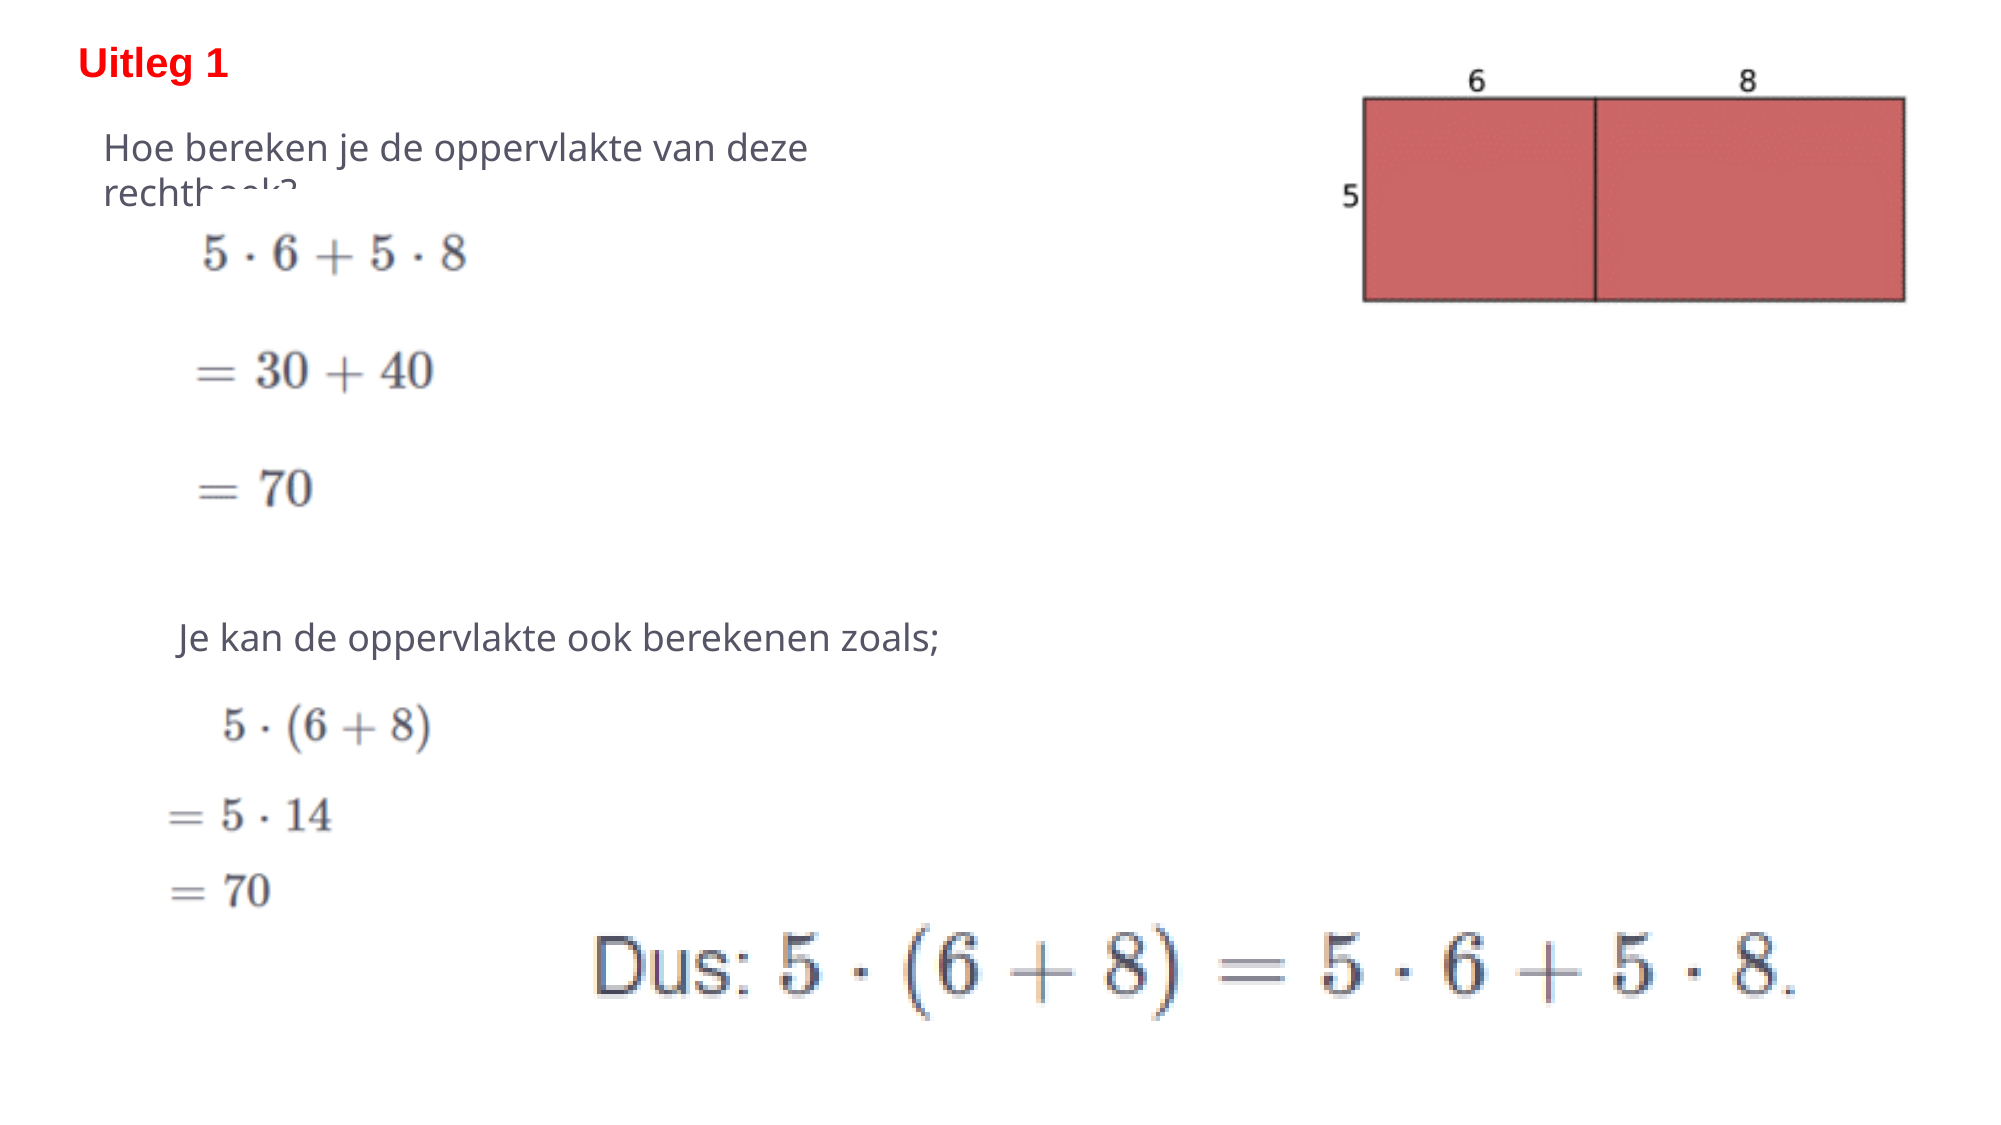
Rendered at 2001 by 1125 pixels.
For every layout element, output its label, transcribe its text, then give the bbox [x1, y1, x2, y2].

text_box Uitleg 1 [63, 47, 245, 125]
picture [165, 775, 342, 929]
picture [531, 847, 1835, 1048]
picture [192, 442, 321, 523]
picture [218, 685, 442, 762]
text_box Hoe bereken je de oppervlakte van deze rechthoek? [88, 71, 1027, 267]
text_box Je kan de oppervlakte ook berekenen zoals; [163, 606, 1000, 666]
picture [202, 189, 476, 300]
picture [1332, 59, 1912, 314]
picture [192, 337, 442, 418]
